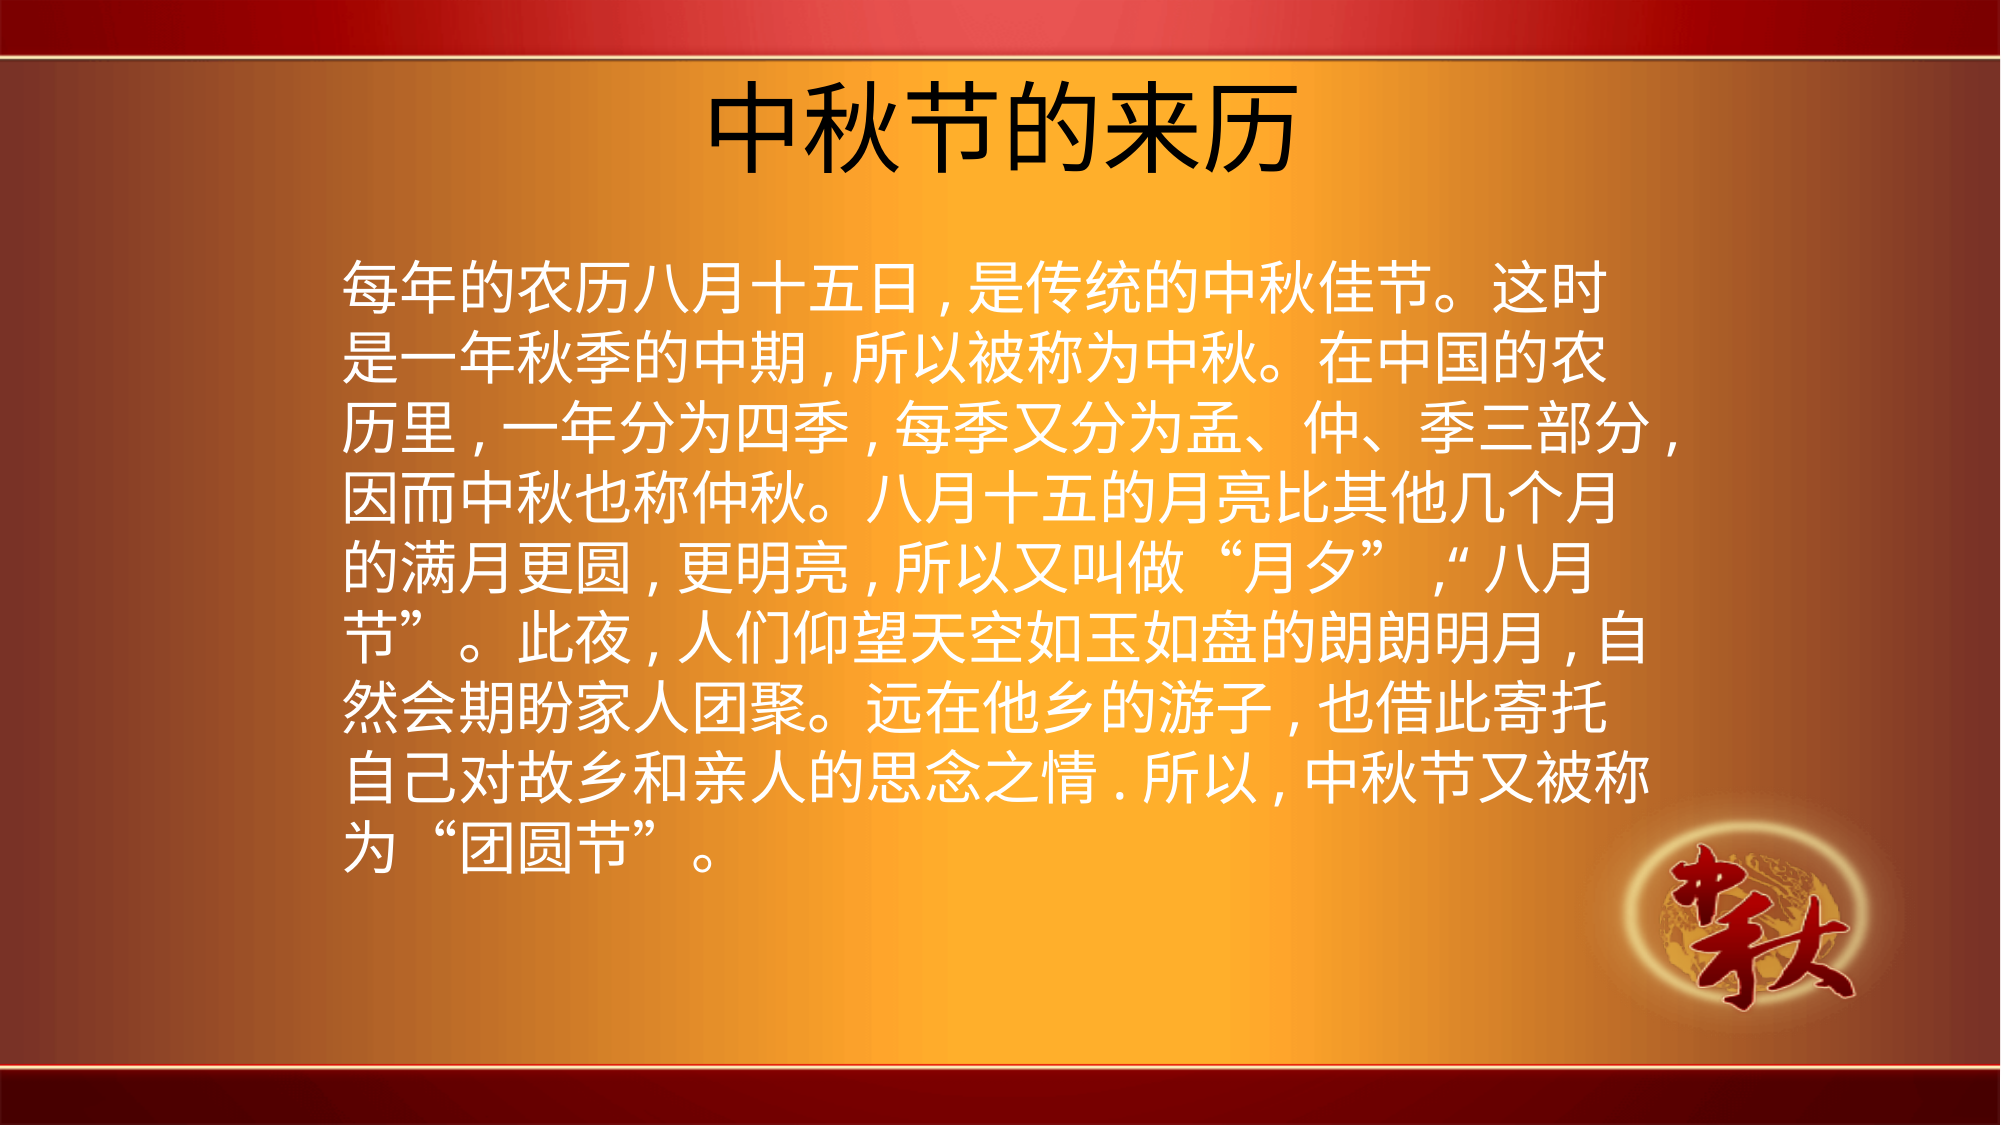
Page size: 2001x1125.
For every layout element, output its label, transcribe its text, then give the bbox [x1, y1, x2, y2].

picture [0, 0, 2001, 1125]
title 中秋节的来历 [102, 66, 1903, 185]
list 每年的农历八月十五日,是传统的中秋佳节。这时是一年秋季的中期,所以被称为中秋。在中国的农历里,一年分为四季,每季又分为孟、仲、季三部分,因而中秋也称仲秋。八月十五的月亮比其他几个月的满月更圆,更明亮,所以又叫做“月夕”,“八月节”。此夜,人们仰望天空如玉如盘的朗朗明月,自然会期盼家人团聚。远在他乡的游子,也借此寄托自己对故乡和亲人的思念之情.所以,中秋节又被称为“团圆节”。 [326, 243, 1677, 905]
